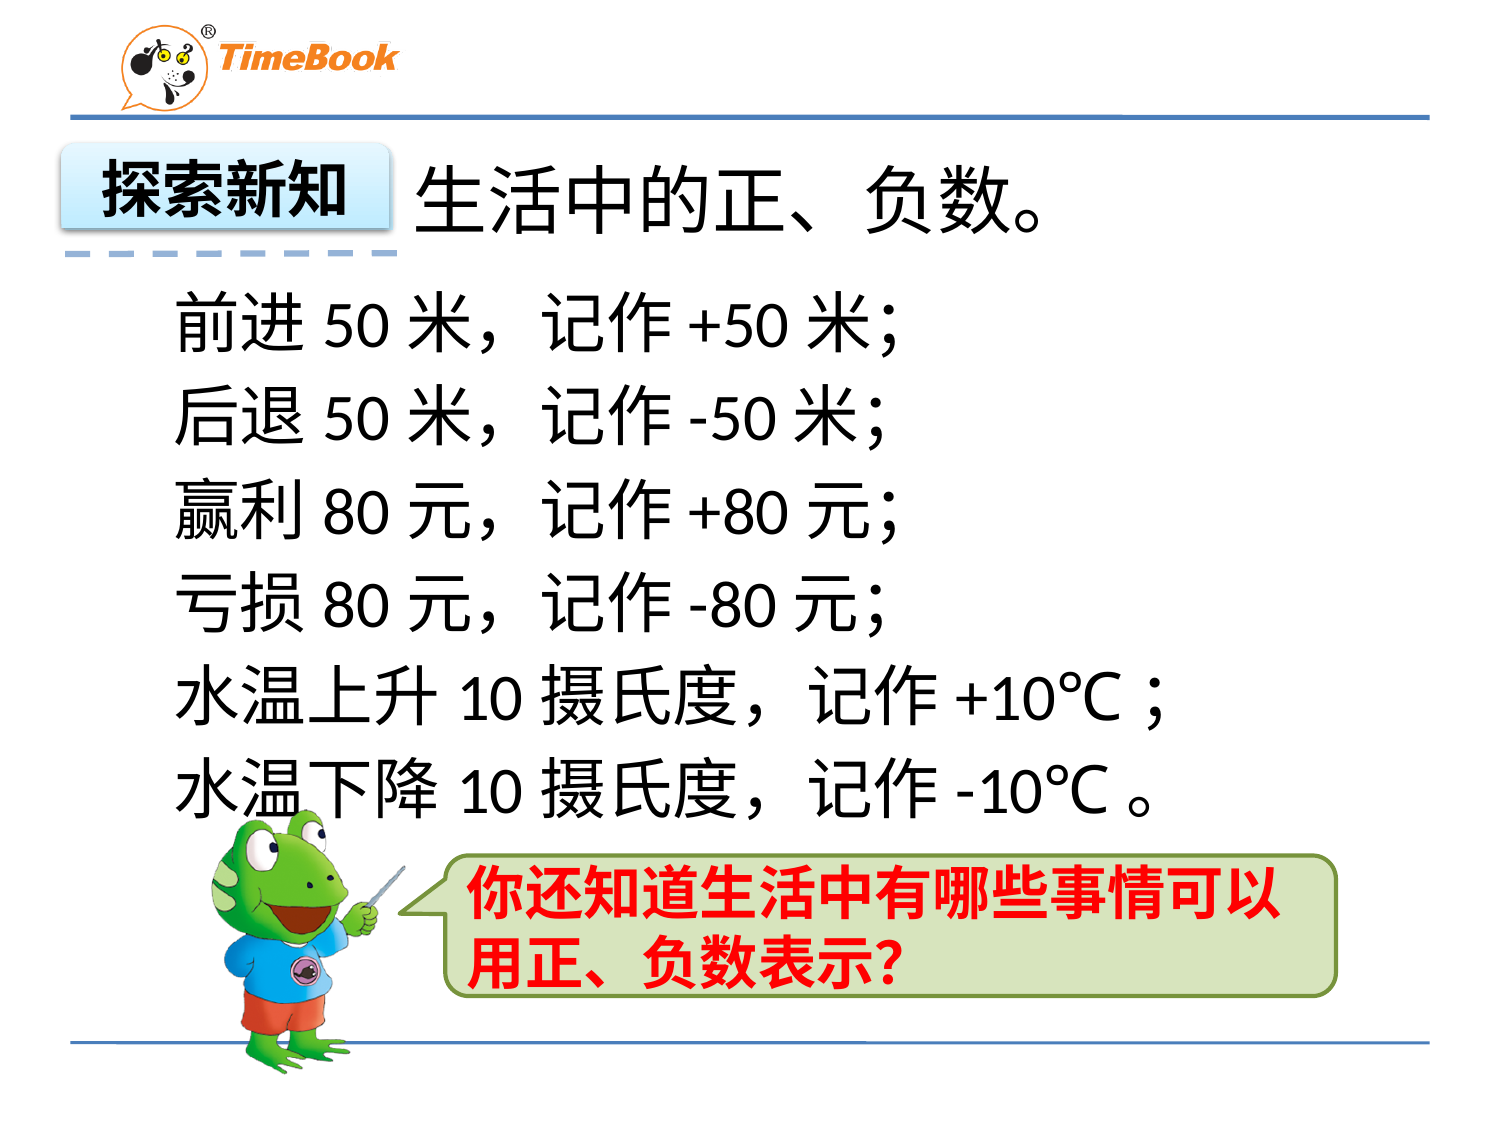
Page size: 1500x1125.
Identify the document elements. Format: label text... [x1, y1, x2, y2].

picture [118, 22, 408, 113]
picture [210, 808, 407, 1075]
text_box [64, 145, 406, 255]
text_box 你还知道生活中有哪些事情可以用正、负数表示？ [411, 853, 1339, 999]
title 生活中的正、负数。 [164, 146, 1336, 293]
list 前进50米，记作+50米； 后退50米，记作-50米； 赢利80元，记作+80元； 亏损80元，记作-80元； 水温上升10摄氏度，记作+10℃； 水温下降10摄氏度，记作-10℃。 [158, 273, 1331, 942]
